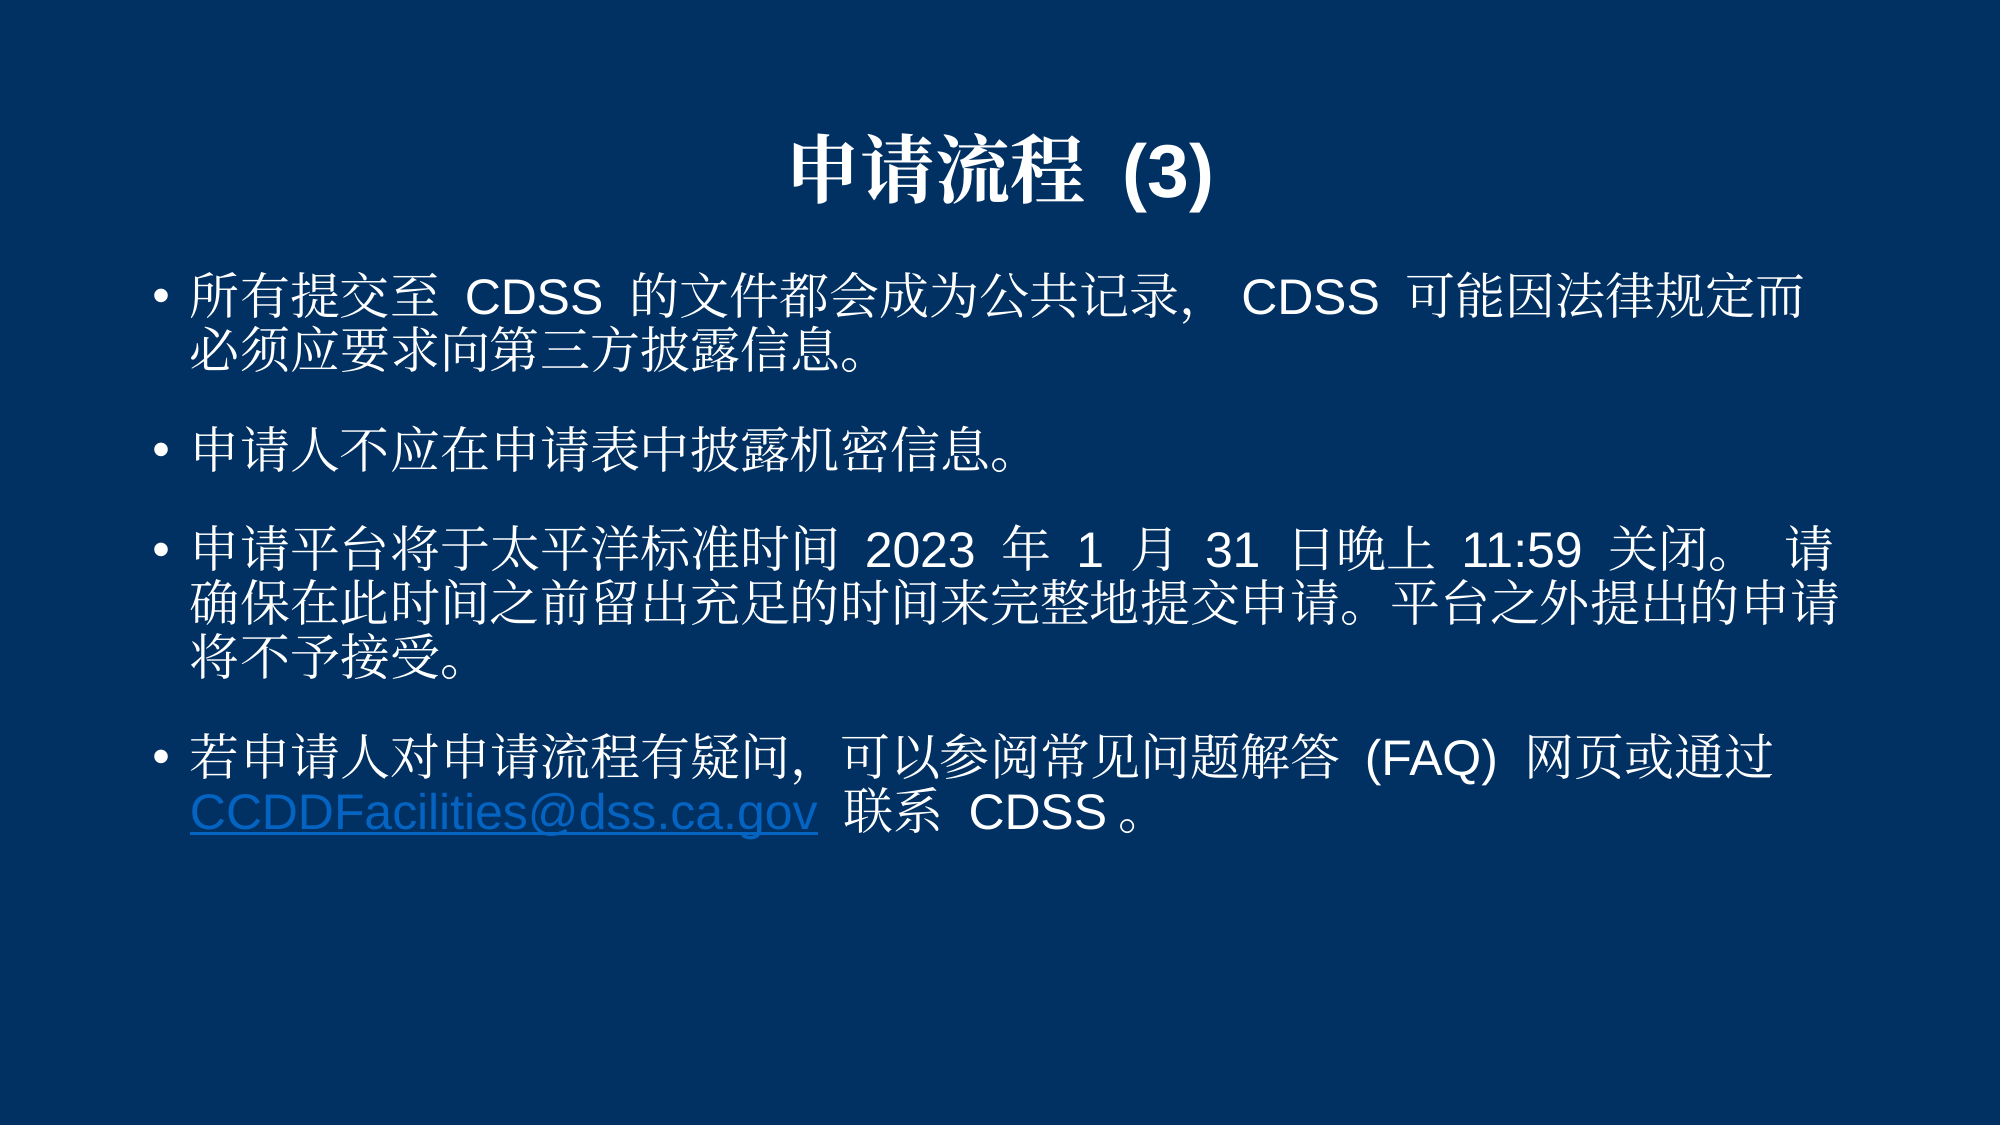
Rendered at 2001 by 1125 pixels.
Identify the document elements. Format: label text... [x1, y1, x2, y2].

title 申请流程 (3) [137, 64, 1863, 263]
list 所有提交至 CDSS 的文件都会成为公共记录，CDSS 可能因法律规定而必须应要求向第三方披露信息。 申请人不应在申请表中披露机密信息。 申请平台将于太平洋标准时间 2023 年 1 月 31 日晚上 11:59 关闭。 请确保在此时间之前留出充足的时间来完整地提交申请。平台之外提出的申请将不予接受。 若申请人对申请流程有疑问，可以参阅常见问题解答 (FAQ) 网页或通过 CCDDFacilities@dss.ca.gov 联系 CDSS。 [137, 263, 1863, 917]
